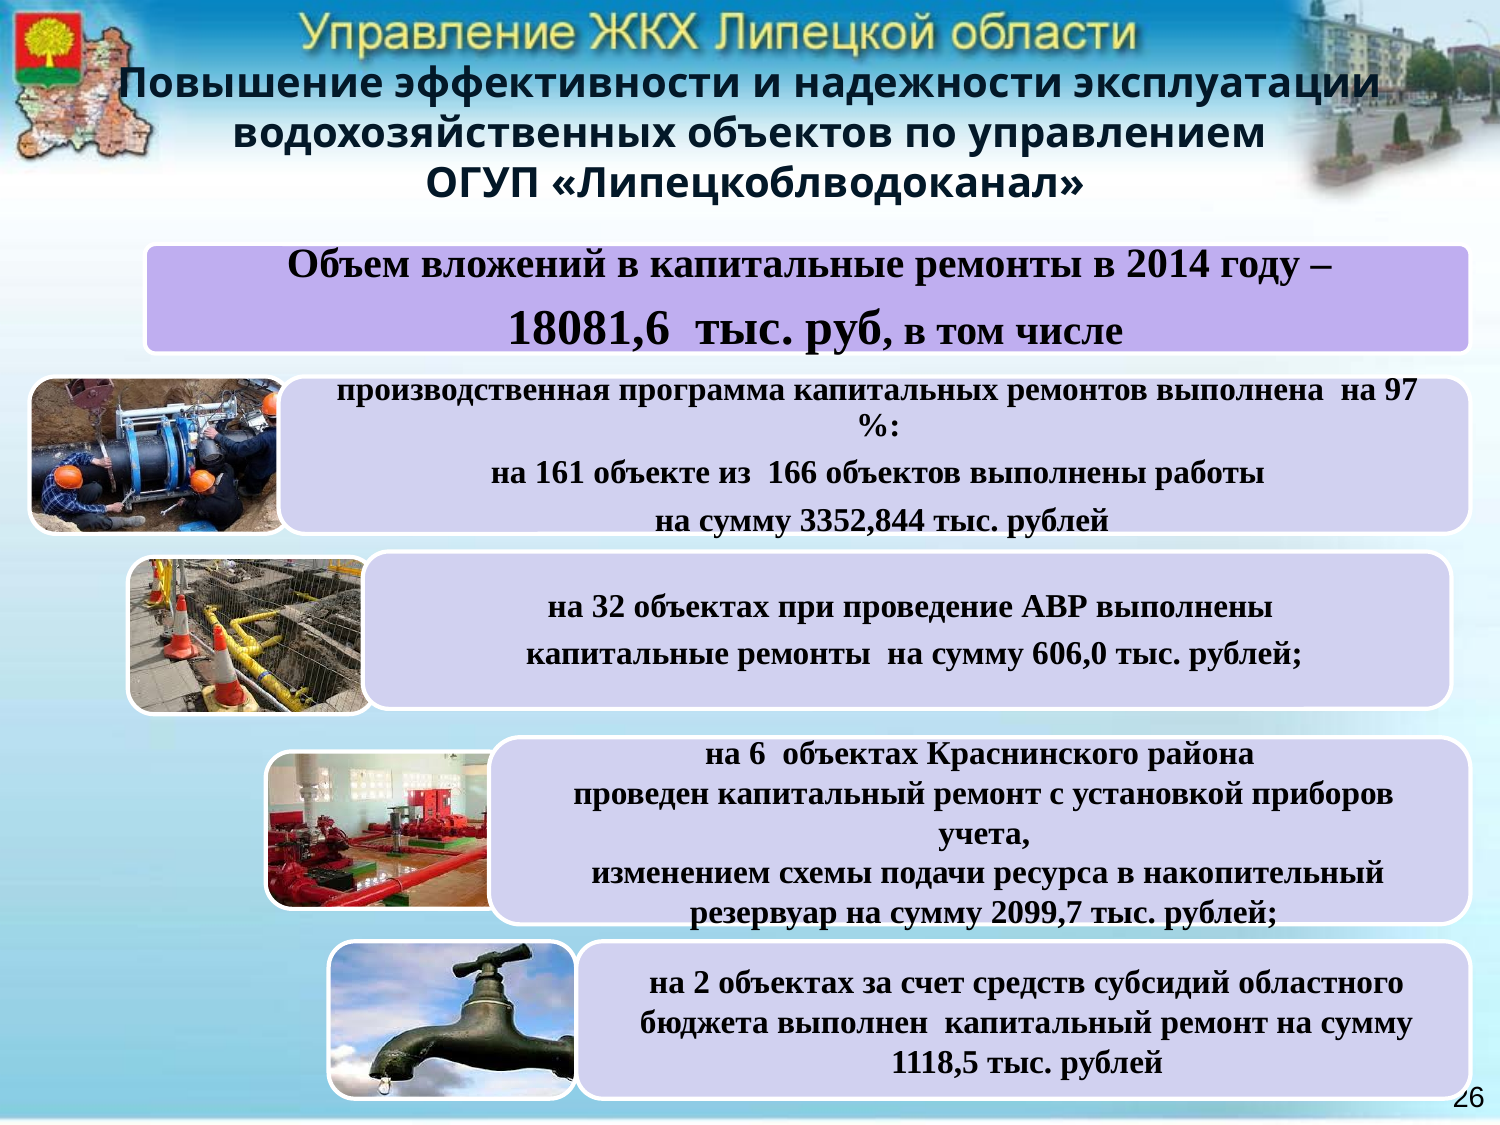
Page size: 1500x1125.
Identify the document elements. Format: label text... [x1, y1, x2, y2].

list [29, 243, 1471, 1099]
title Повышение эффективности и надежности эксплуатации водохозяйственных объектов по управлением ОГУП «Липецкоблводоканал» [75, 78, 1425, 233]
slide_number 26 [1149, 1070, 1500, 1125]
picture [0, 0, 1500, 1125]
